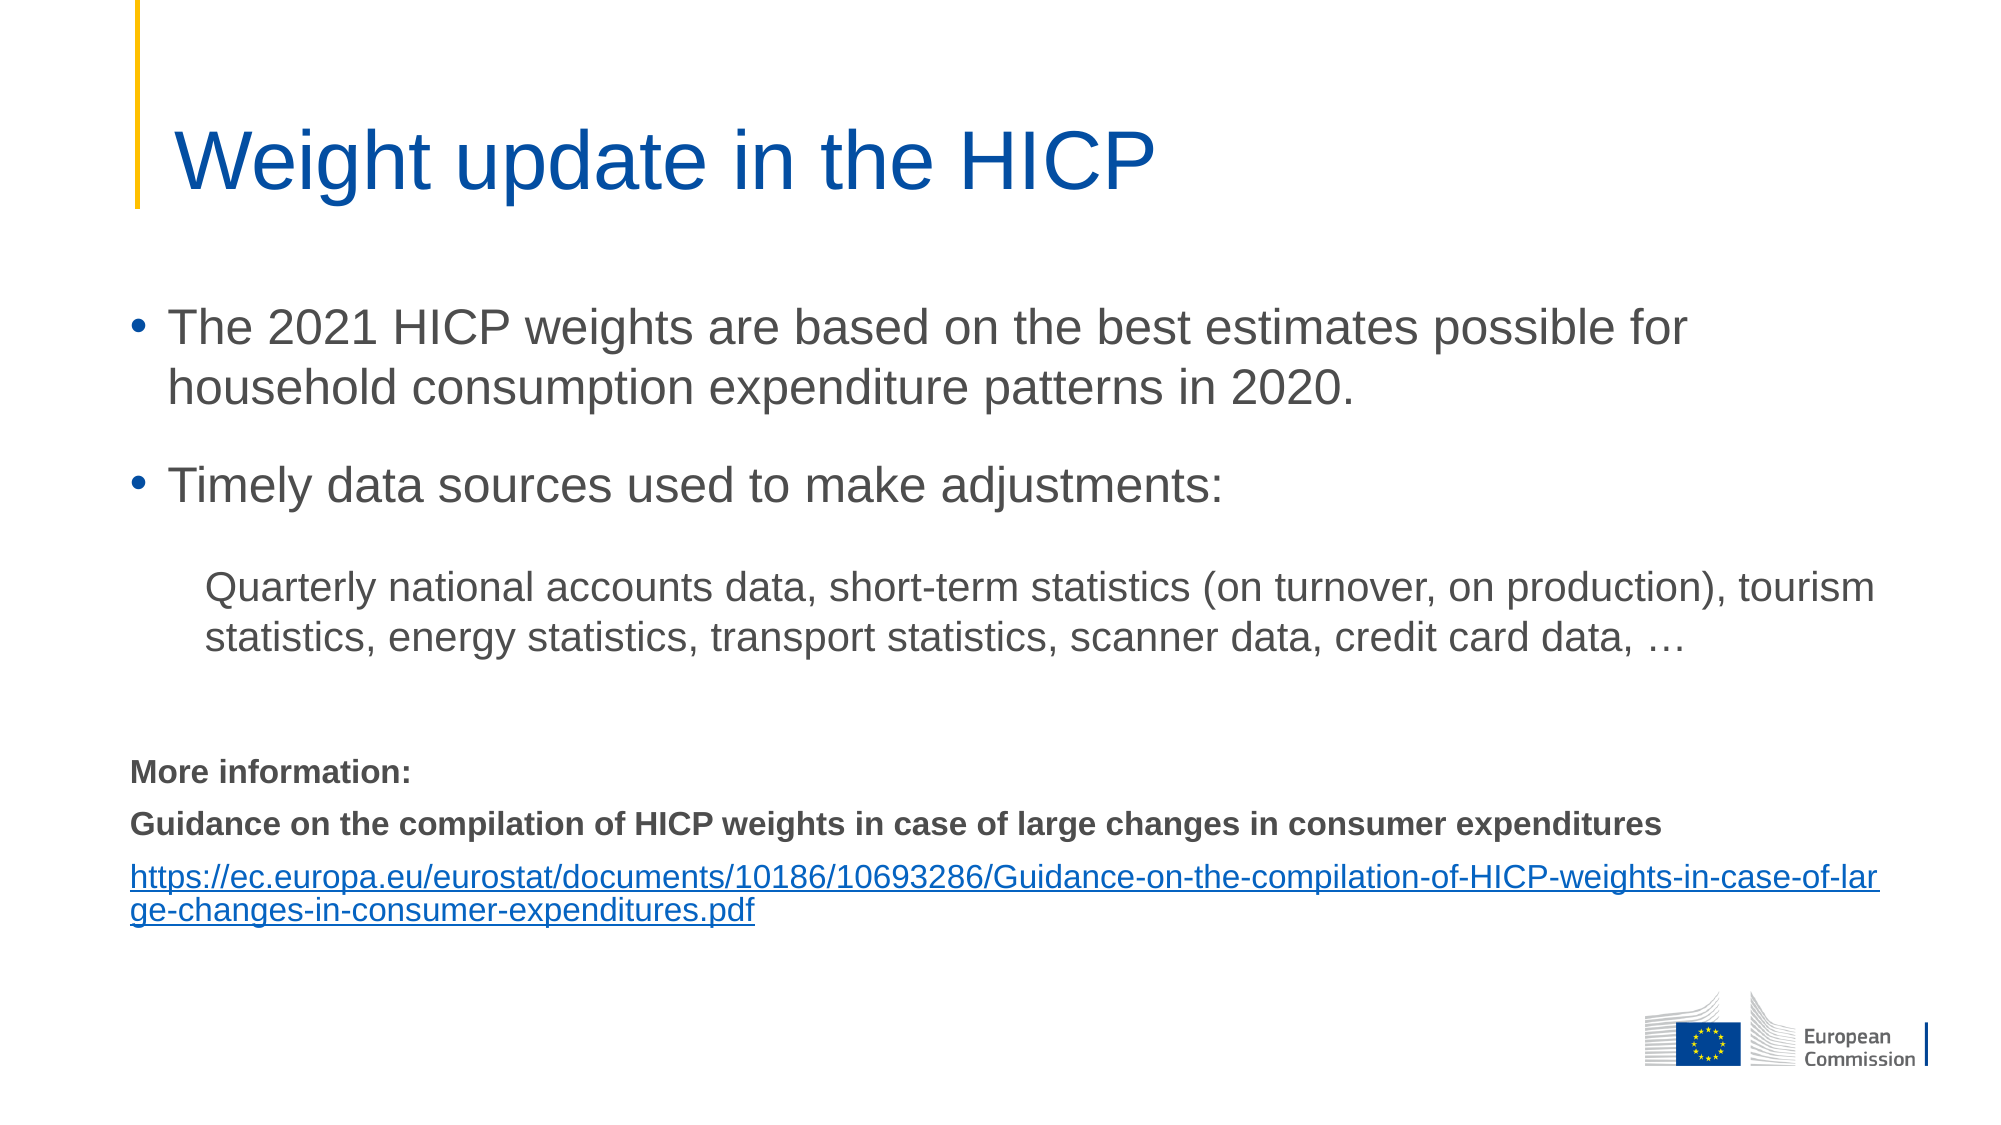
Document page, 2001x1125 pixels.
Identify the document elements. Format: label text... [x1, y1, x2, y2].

picture [1645, 991, 1928, 1066]
list The 2021 HICP weights are based on the best estimates possible for household consumption expenditure patterns in 2020. Timely data sources used to make adjustments: Quarterly national accounts data, short-term statistics (on turnover, on production), tourism statistics, energy statistics, transport statistics, scanner data, credit card data, … More information: Guidance on the compilation of HICP weights in case of large changes in consumer expenditures https://ec.europa.eu/eurostat/documents/10186/10693286/Guidance-on-the-compilation-of-HICP-weights-in-case-of-large-changes-in-consumer-expenditures.pdf [114, 287, 1904, 925]
title Weight update in the HICP [159, 79, 1885, 208]
